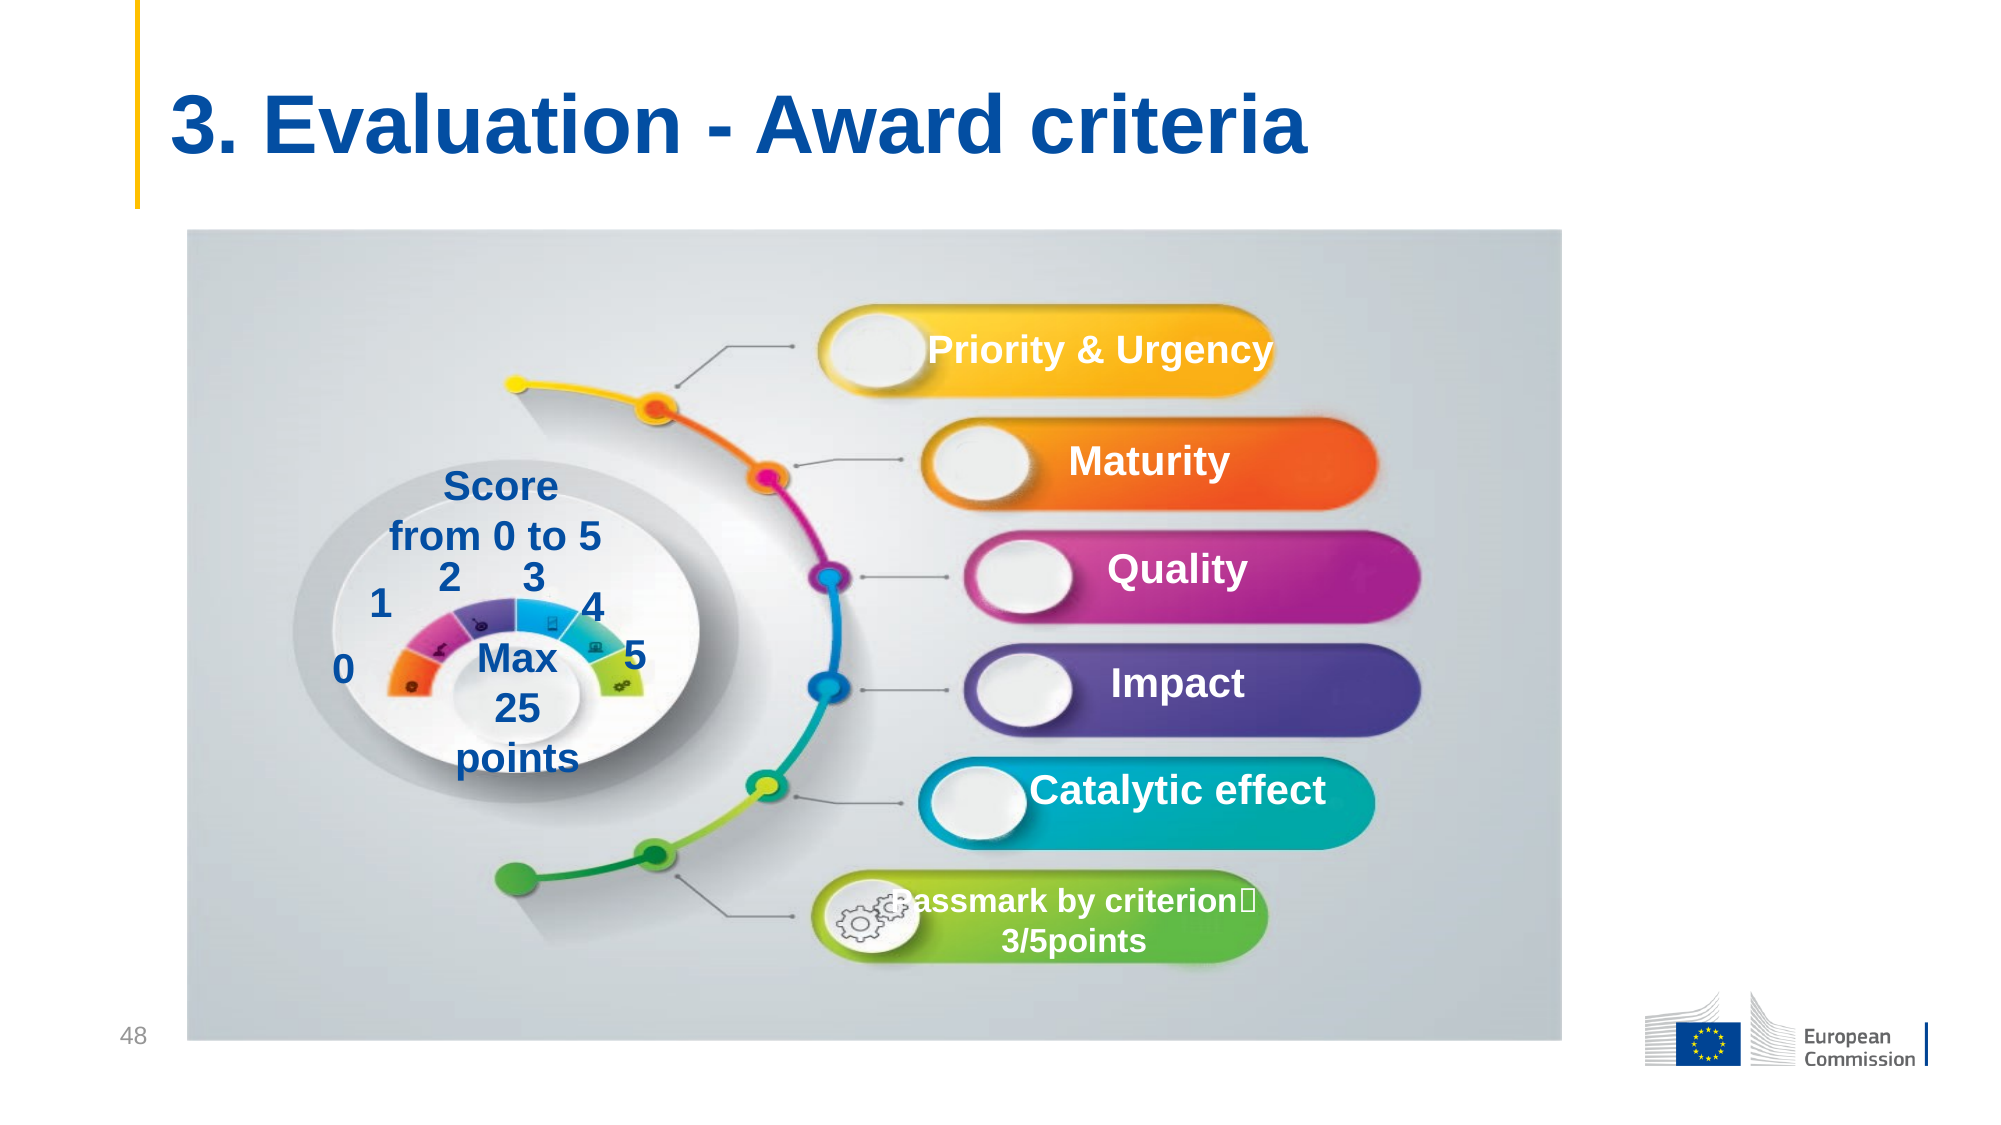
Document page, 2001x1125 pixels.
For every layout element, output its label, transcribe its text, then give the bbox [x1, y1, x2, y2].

slide_number 48 [104, 1004, 555, 1065]
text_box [311, 303, 1364, 956]
title 3. Evaluation - Award criteria [155, 89, 1722, 172]
picture [1645, 991, 1928, 1066]
picture [186, 229, 1562, 1041]
